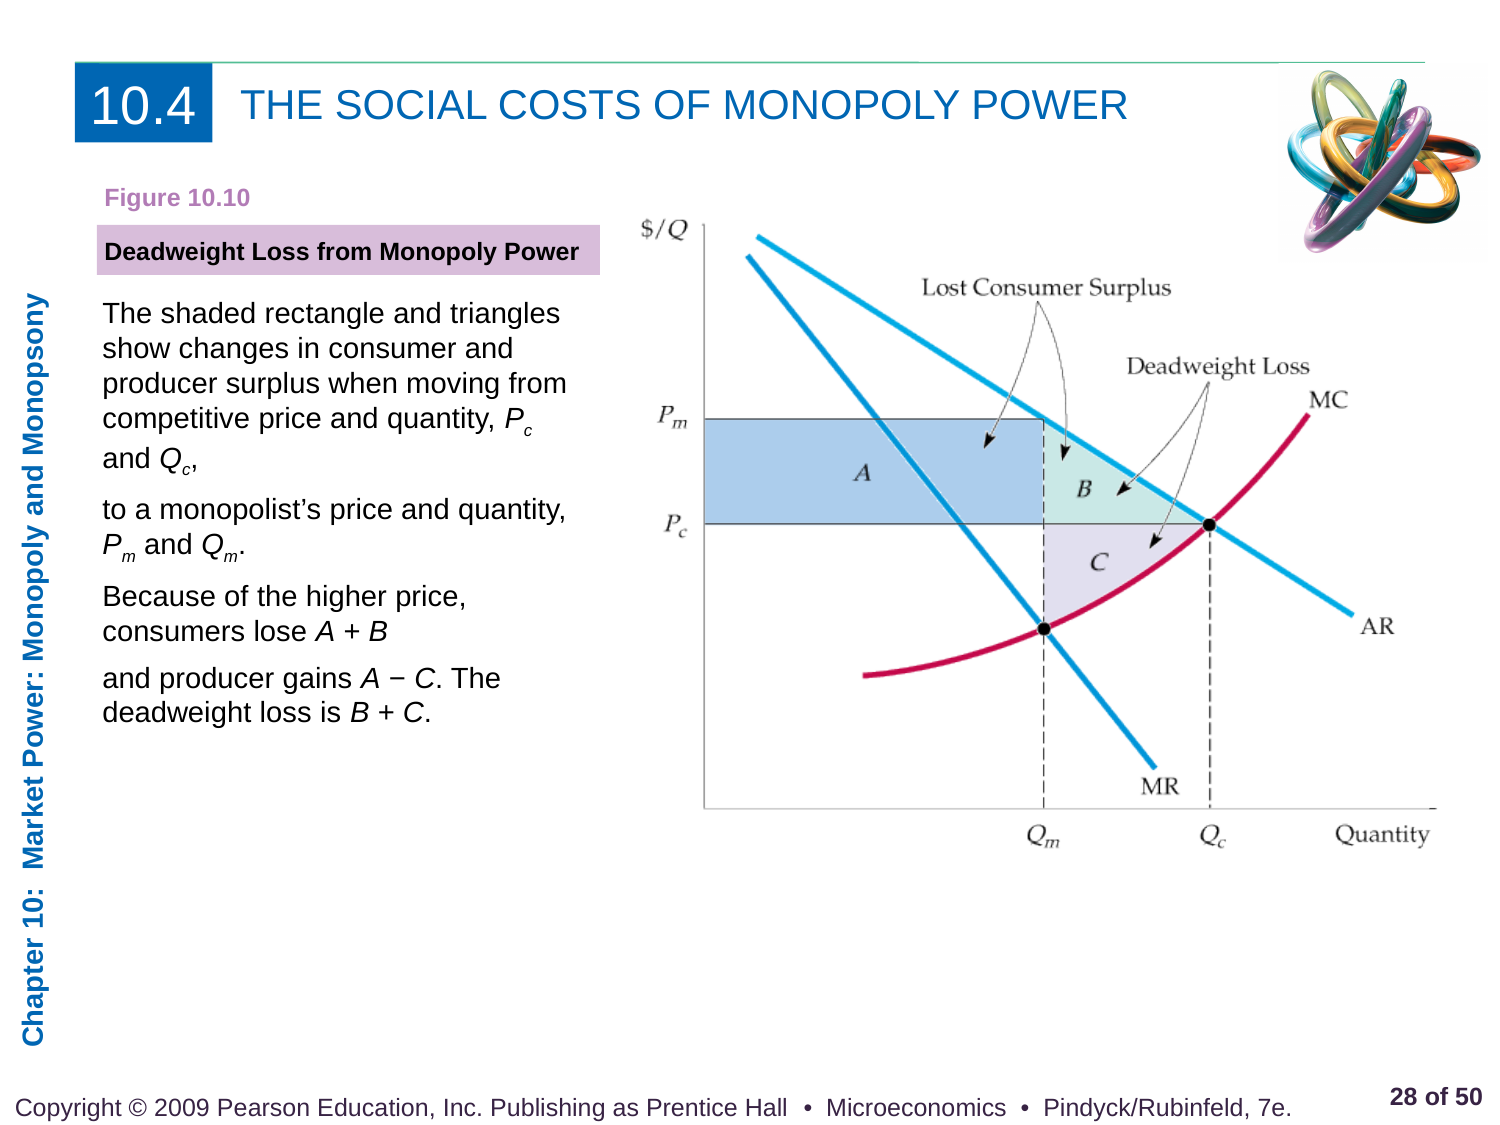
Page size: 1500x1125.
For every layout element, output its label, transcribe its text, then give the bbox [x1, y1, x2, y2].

picture [624, 63, 1488, 863]
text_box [74, 62, 1279, 143]
text_box The shaded rectangle and triangles show changes in consumer and producer surplus when moving from competitive price and quantity, Pc and Qc, to a monopolist’s price and quantity, Pm and Qm. Because of the higher price, consumers lose A + B and producer gains A − C. The deadweight loss is B + C. [87, 287, 588, 738]
text_box Deadweight Loss from Monopoly Power [96, 224, 600, 275]
text_box Figure 10.10 [96, 171, 272, 222]
